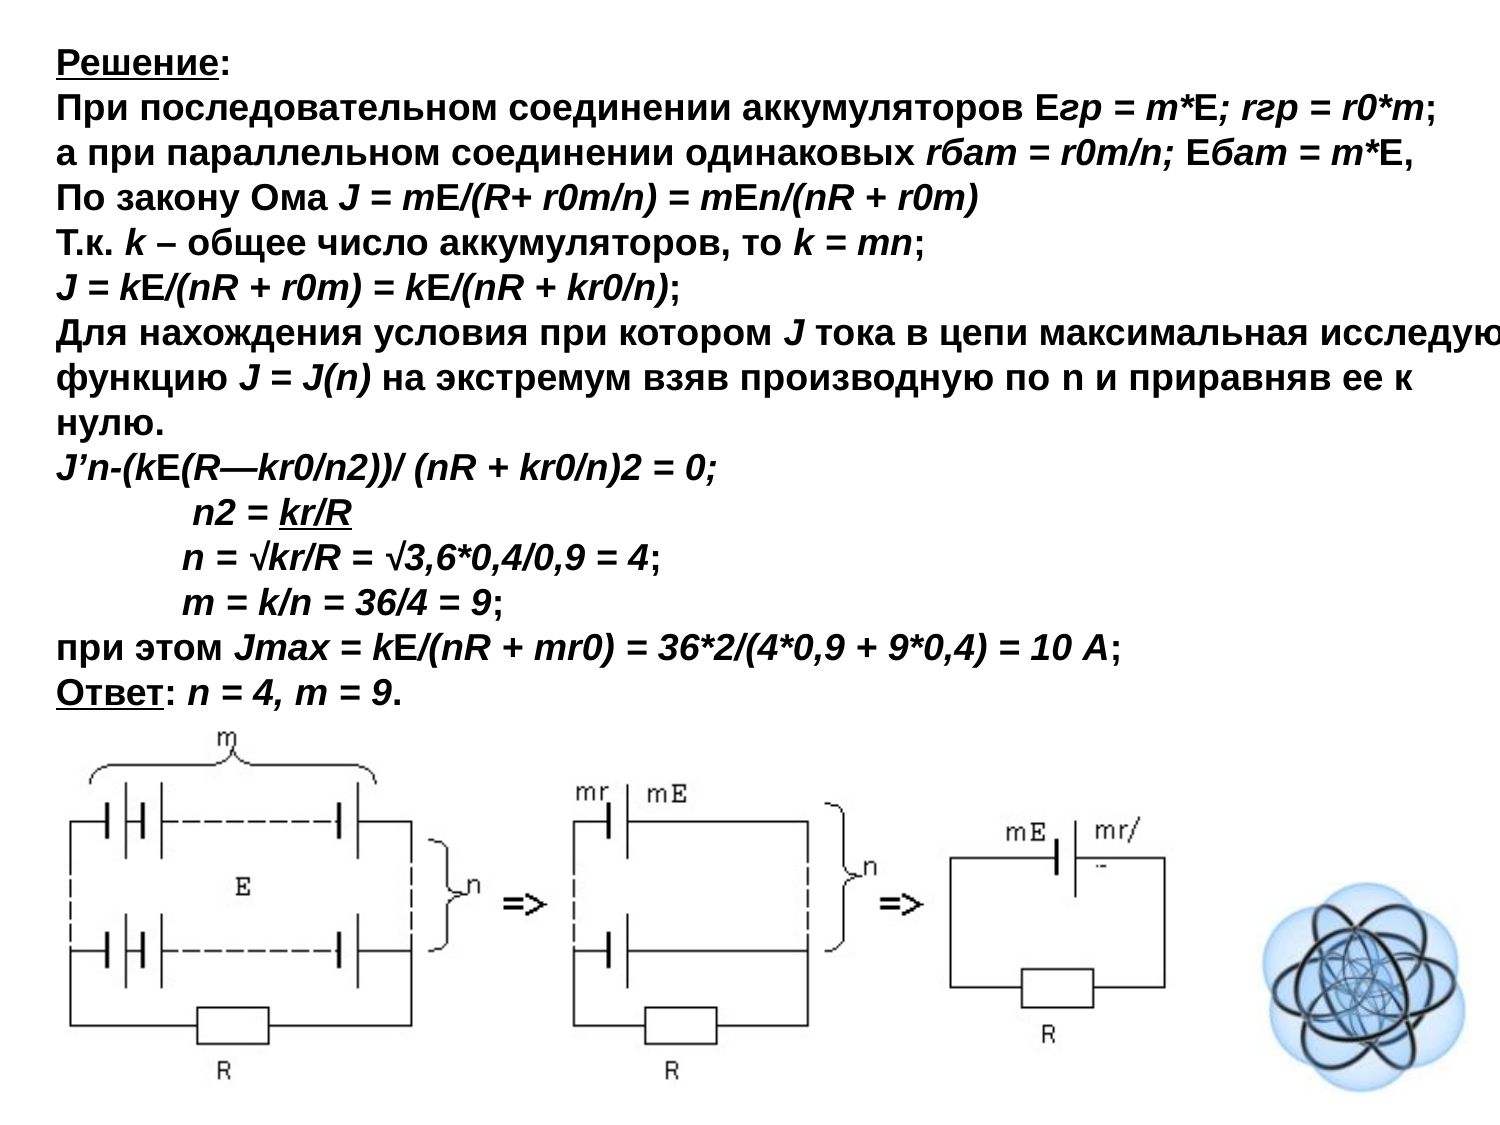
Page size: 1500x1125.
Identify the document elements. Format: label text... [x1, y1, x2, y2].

text_box Решение: При последовательном соединении аккумуляторов Eгр = m*E; rгр = r0*m; а при параллельном соединении одинаковых rбат = r0m/n; Eбат = m*E, По закону Ома J = mE/(R+ r0m/n) = mEn/(nR + r0m) Т.к. k – общее число аккумуляторов, то k = mn; J = kE/(nR + r0m) = kE/(nR + kr0/n); Для нахождения условия при котором J тока в цепи максимальная исследую функцию J = J(n) на экстремум взяв производную по n и приравняв ее к нулю. J’n-(kE(R—kr0/n2))/ (nR + kr0/n)2 = 0; n2 = kr/R n = √kr/R = √3,6*0,4/0,9 = 4; m = k/n = 36/4 = 9; при этом Jmax = kE/(nR + mr0) = 36*2/(4*0,9 + 9*0,4) = 10 А; Ответ: n = 4, m = 9. [41, 30, 1500, 721]
picture [64, 715, 1176, 1100]
picture [1257, 881, 1472, 1096]
